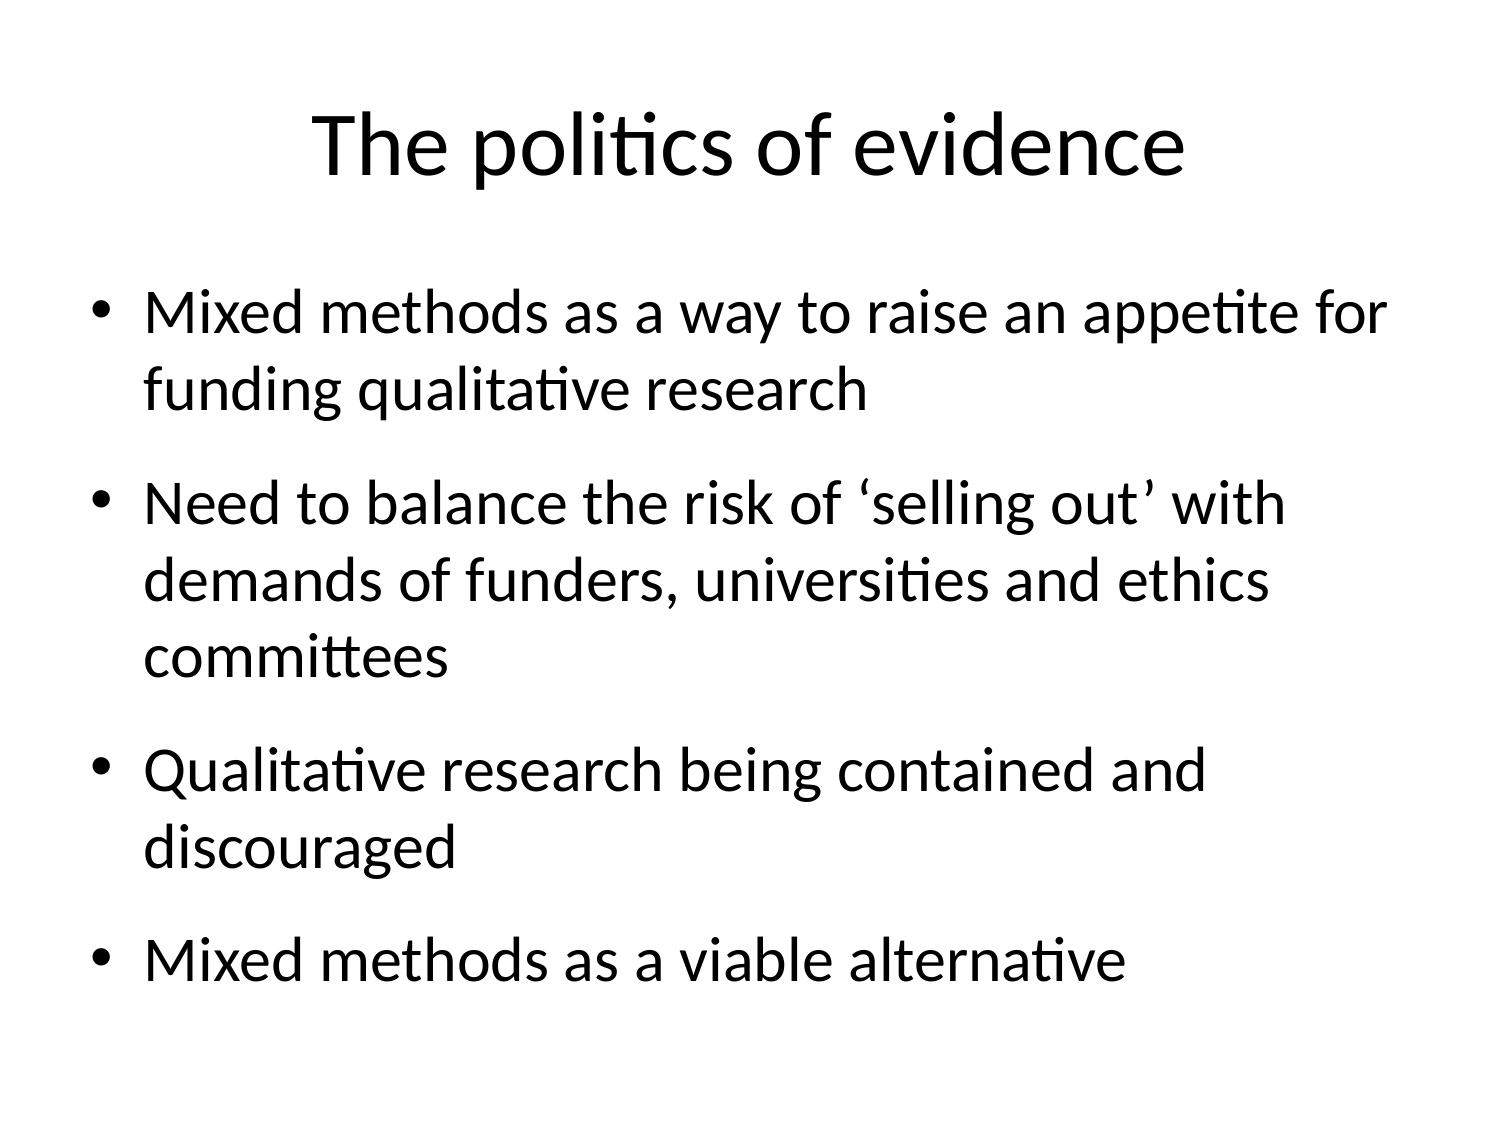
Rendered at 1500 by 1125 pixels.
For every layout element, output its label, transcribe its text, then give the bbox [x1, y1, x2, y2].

title The politics of evidence [75, 45, 1425, 233]
list Mixed methods as a way to raise an appetite for funding qualitative research Need to balance the risk of ‘selling out’ with demands of funders, universities and ethics committees Qualitative research being contained and discouraged Mixed methods as a viable alternative [75, 262, 1425, 1005]
